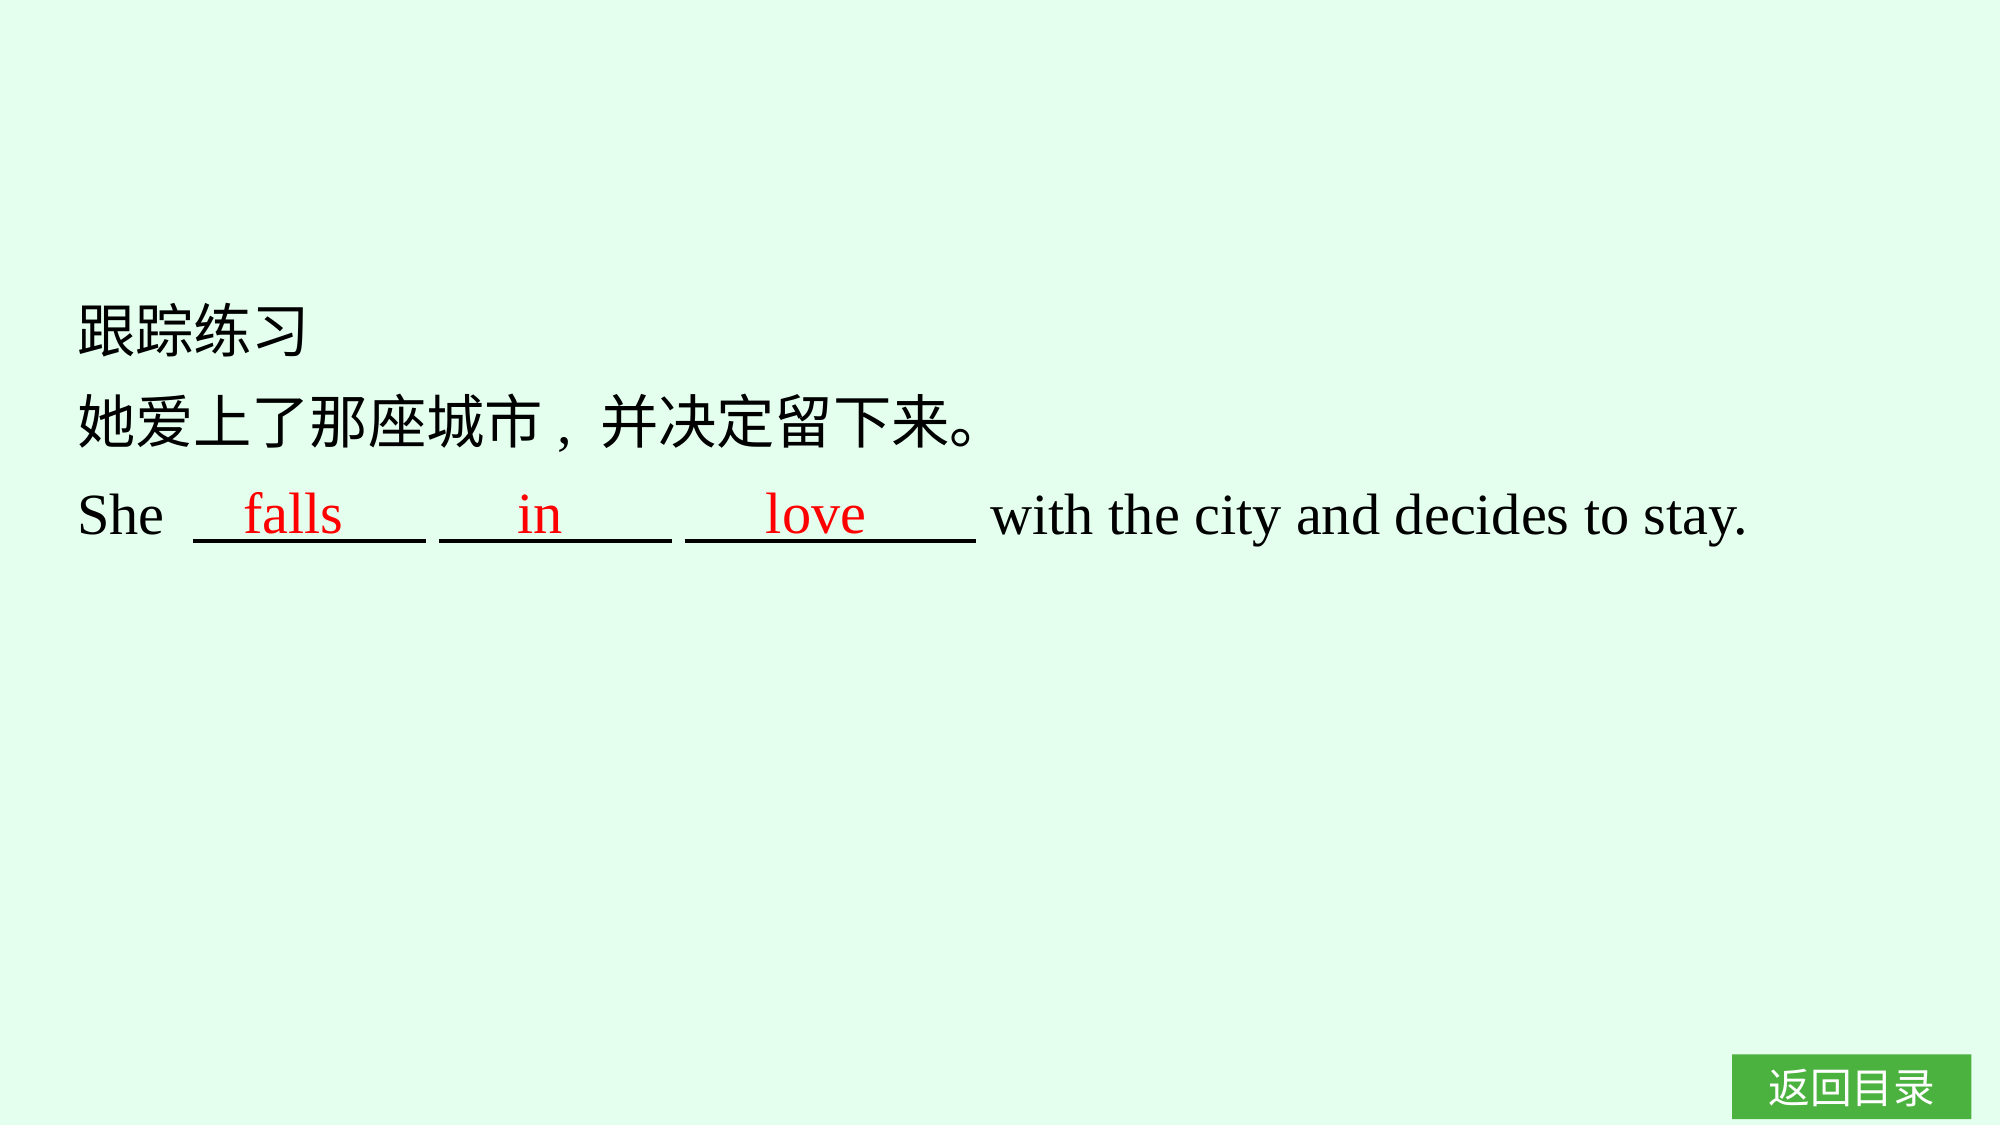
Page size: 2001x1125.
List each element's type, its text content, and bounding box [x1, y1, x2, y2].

text_box 跟踪练习 她爱上了那座城市, 并决定留下来。 She with the city and decides to stay. [62, 266, 1938, 554]
text_box falls in love [228, 446, 897, 553]
